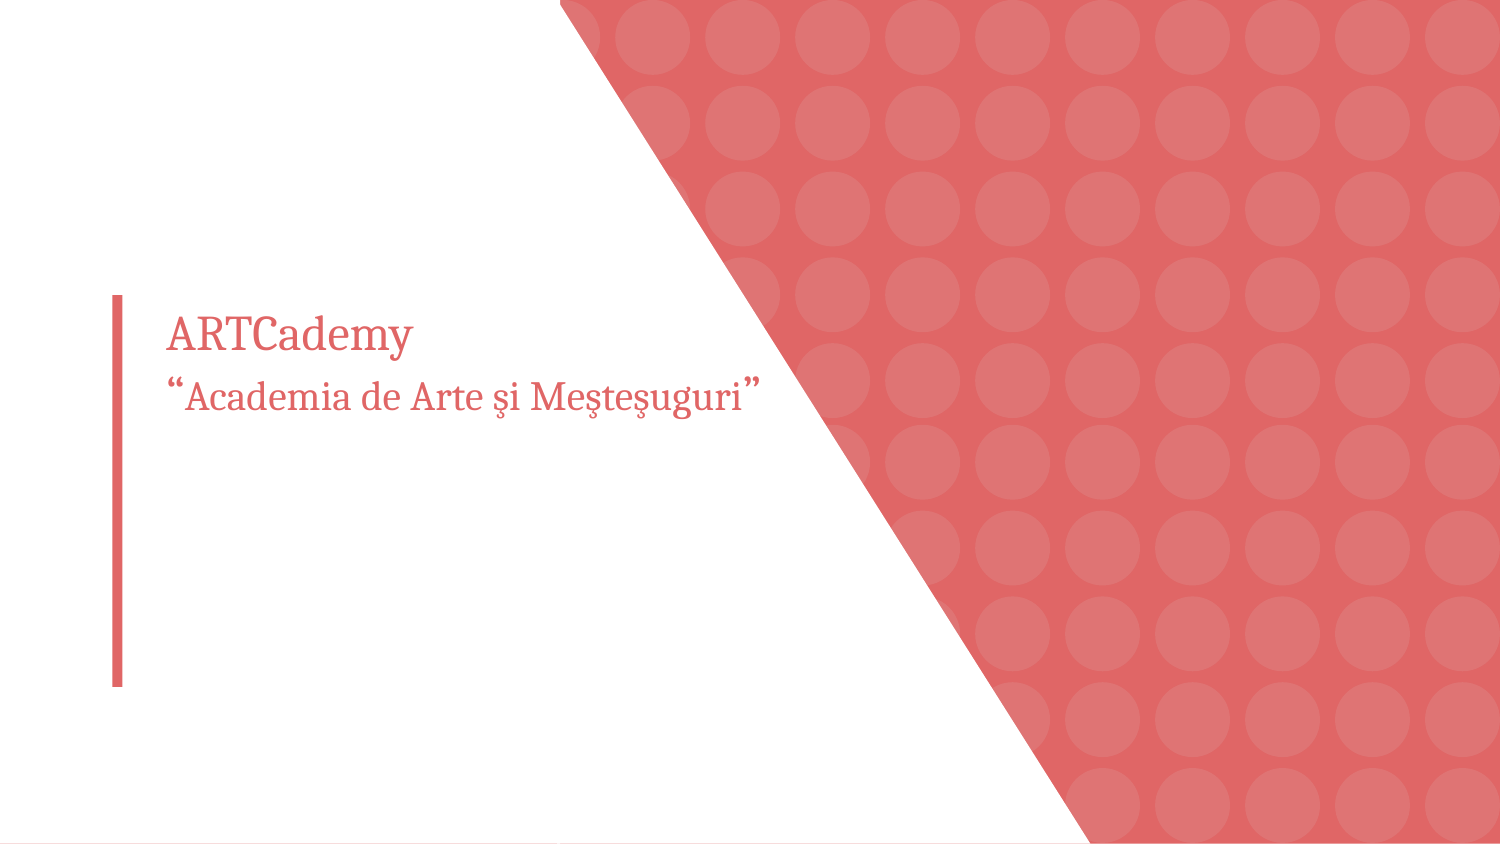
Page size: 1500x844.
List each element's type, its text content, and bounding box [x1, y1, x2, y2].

title ARTCademy “Academia de Arte şi Meşteşuguri” [151, 305, 953, 436]
subtitle [151, 449, 968, 701]
